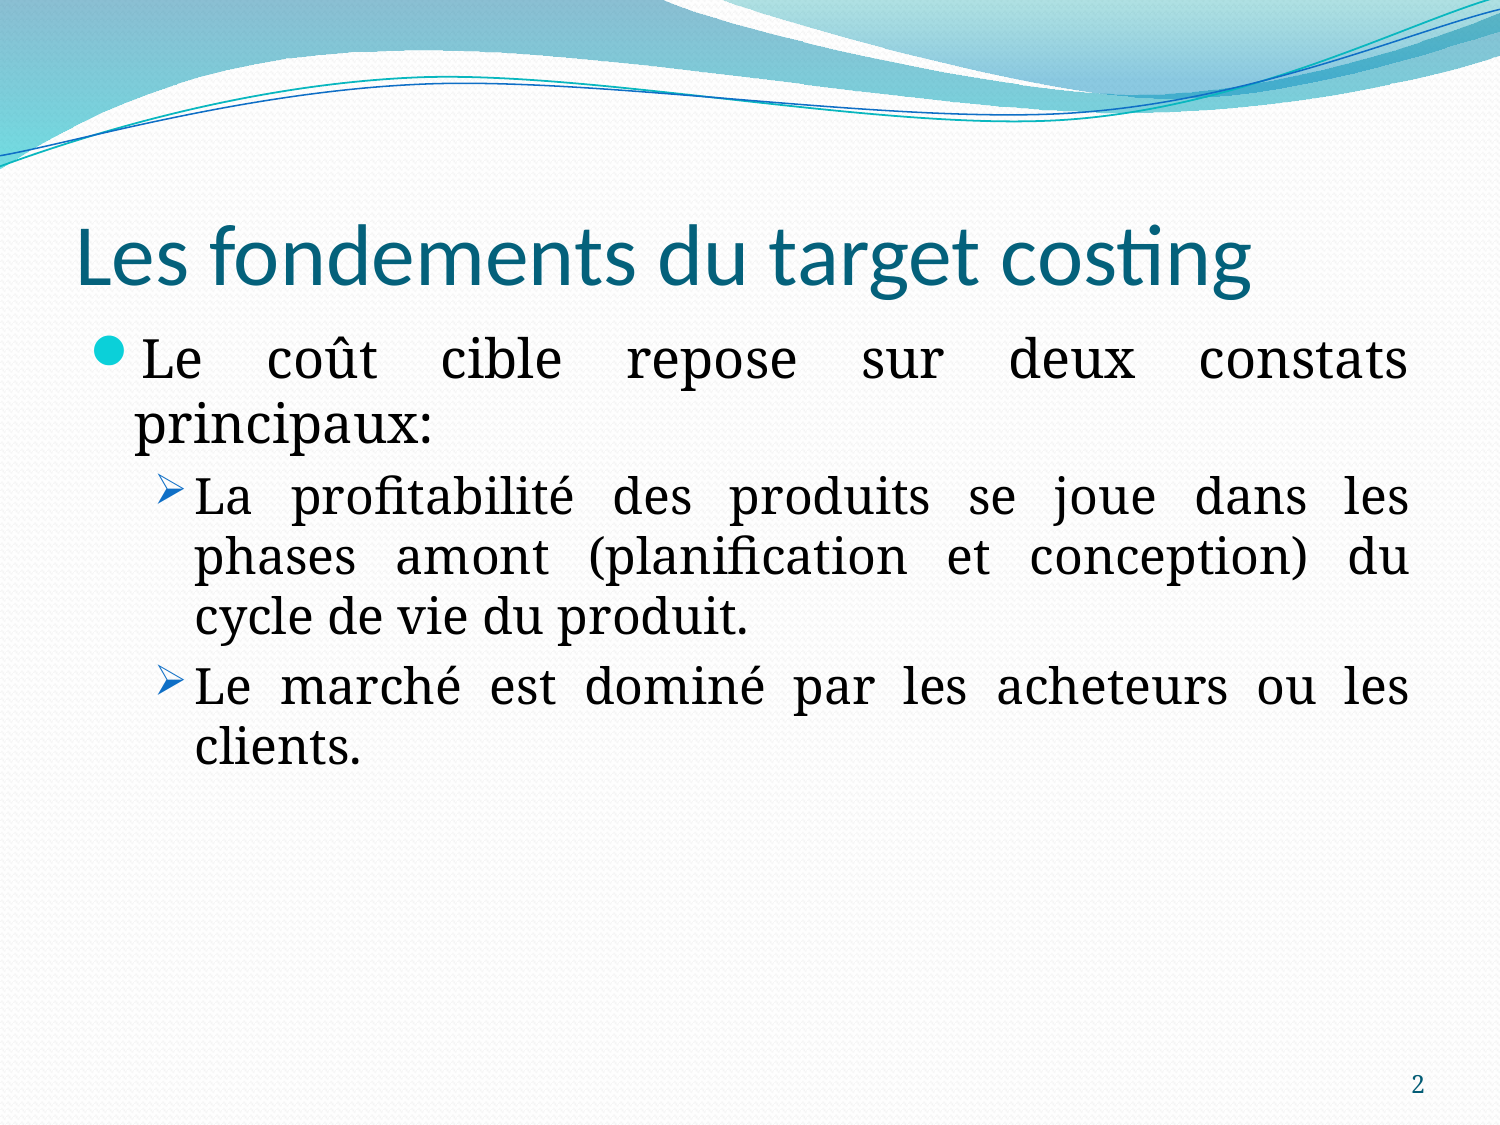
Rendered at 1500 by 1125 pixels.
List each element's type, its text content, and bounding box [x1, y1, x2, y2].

list Le coût cible repose sur deux constats principaux: La profitabilité des produits se joue dans les phases amont (planification et conception) du cycle de vie du produit. Le marché est dominé par les acheteurs ou les clients. [75, 317, 1425, 1038]
title Les fondements du target costing [75, 115, 1425, 303]
slide_number 2 [1299, 1042, 1425, 1103]
